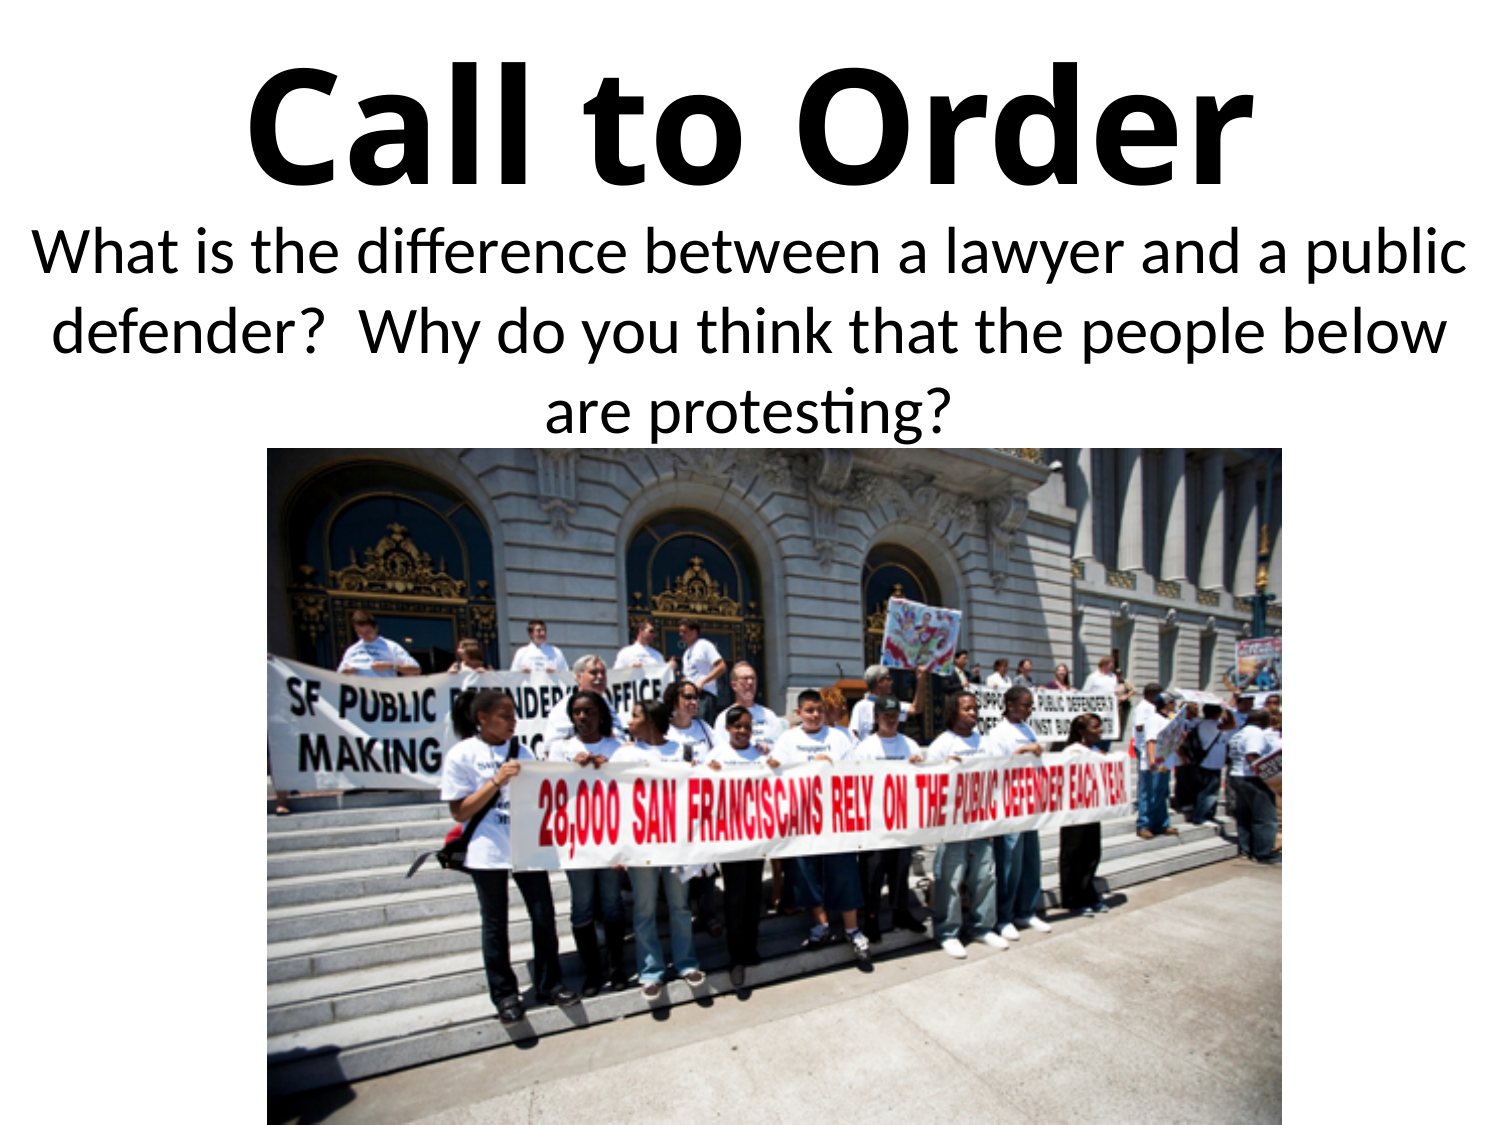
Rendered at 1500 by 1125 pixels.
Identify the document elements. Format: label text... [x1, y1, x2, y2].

subtitle What is the difference between a lawyer and a public defender? Why do you think that the people below are protesting? [0, 199, 1500, 487]
title Call to Order [112, 0, 1388, 199]
picture [267, 448, 1282, 1125]
